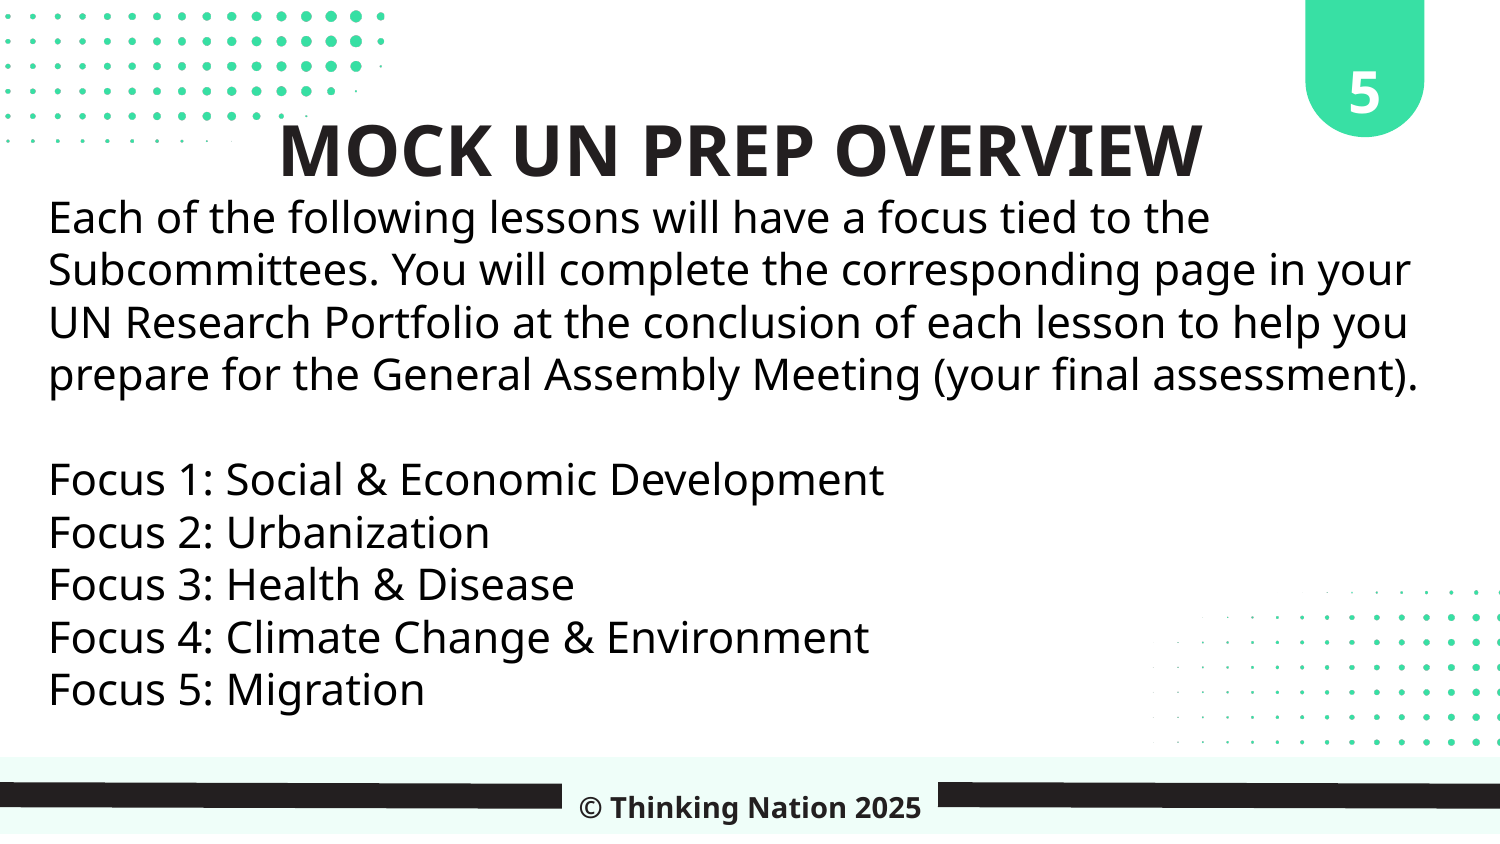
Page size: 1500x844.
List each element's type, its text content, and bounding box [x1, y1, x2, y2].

text_box [1128, 590, 1500, 755]
text_box Each of the following lessons will have a focus tied to the Subcommittees. You will complete the corresponding page in your UN Research Portfolio at the conclusion of each lesson to help you prepare for the General Assembly Meeting (your final assessment). Focus 1: Social & Economic Development Focus 2: Urbanization Focus 3: Health & Disease Focus 4: Climate Change & Environment Focus 5: Migration [48, 189, 1461, 715]
text_box [0, 0, 385, 144]
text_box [1300, 0, 1430, 138]
text_box MOCK UN PREP OVERVIEW [209, 71, 1291, 191]
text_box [0, 756, 1500, 835]
